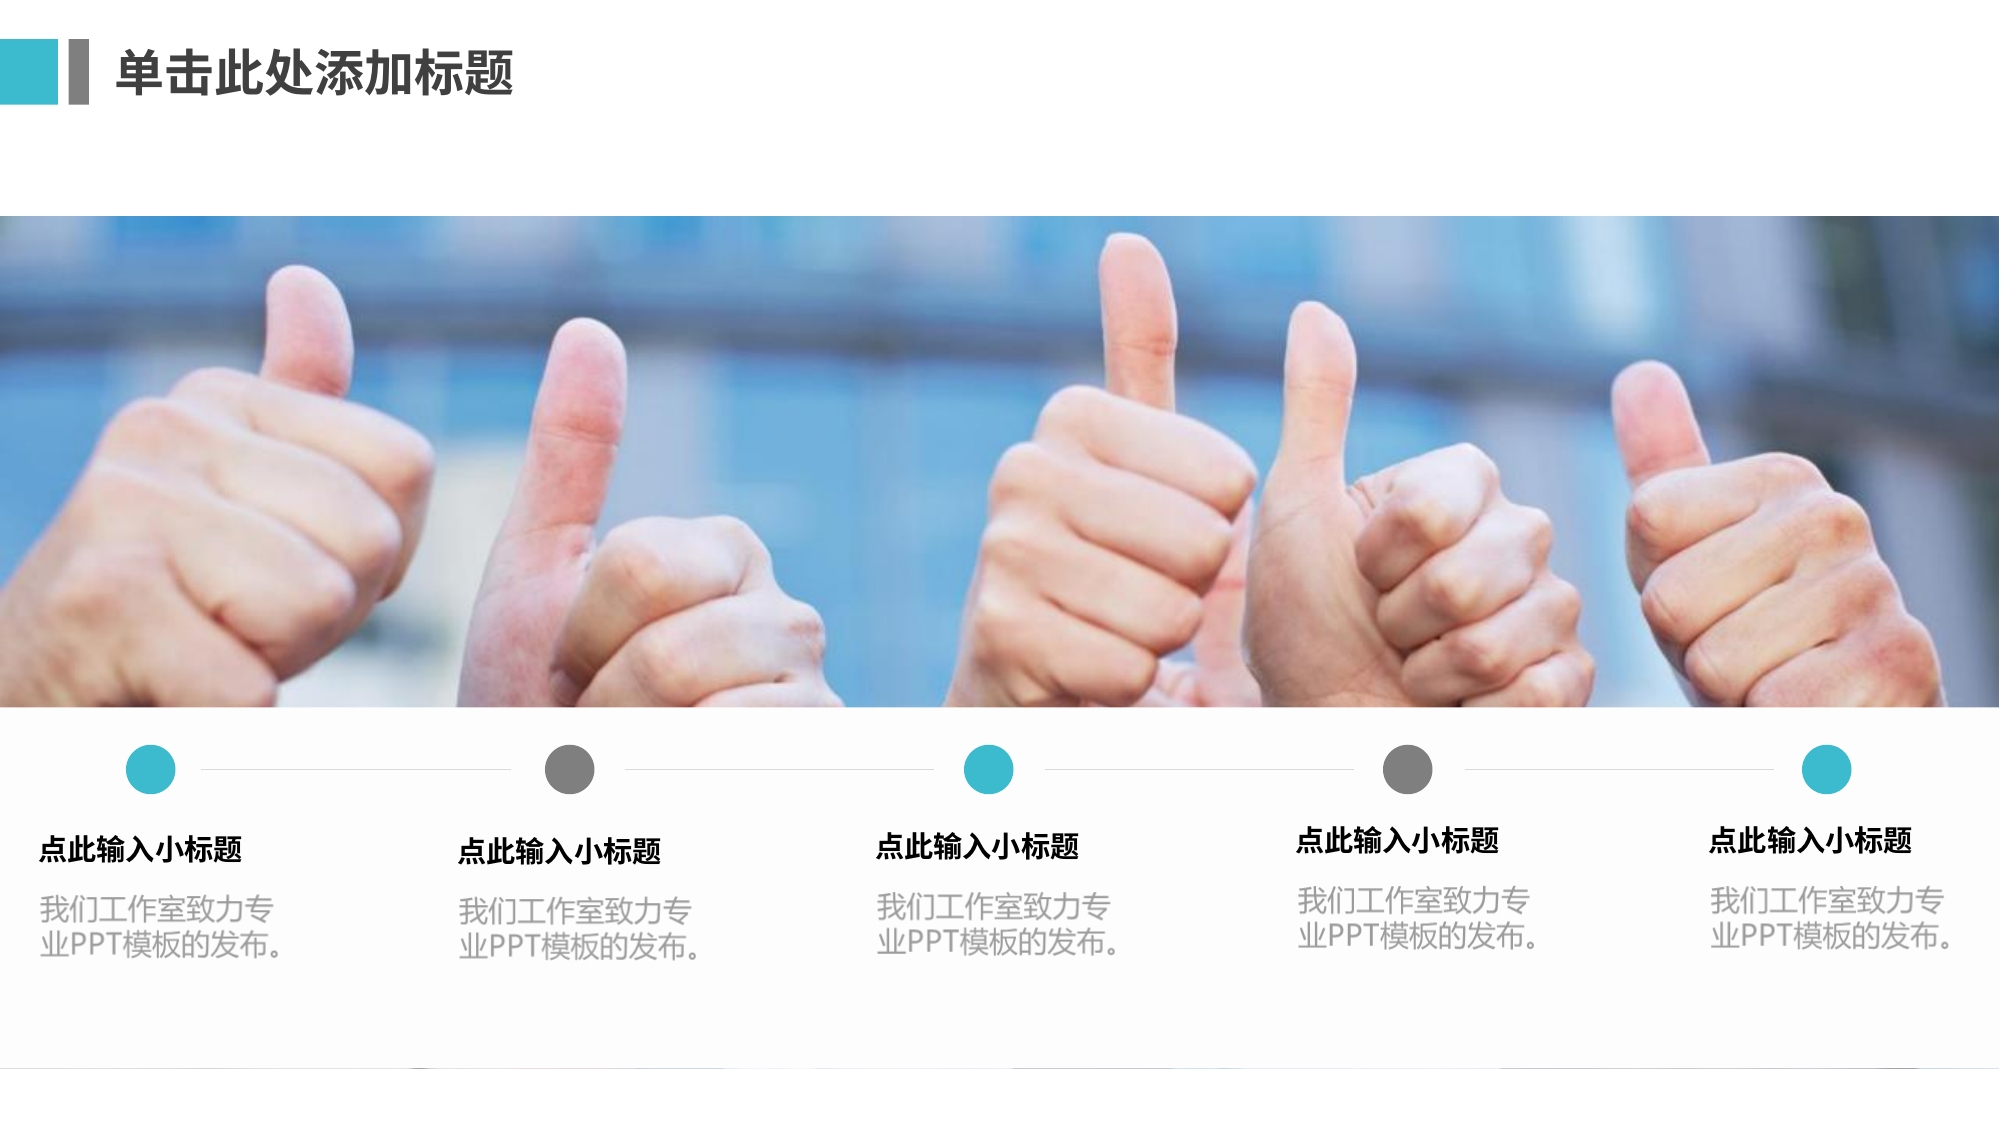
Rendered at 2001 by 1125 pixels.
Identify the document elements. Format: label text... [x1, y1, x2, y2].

text_box [68, 39, 89, 105]
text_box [1646, 814, 1997, 962]
text_box 单击此处添加标题 [99, 34, 542, 109]
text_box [812, 820, 1164, 968]
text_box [394, 825, 746, 973]
text_box [0, 39, 58, 105]
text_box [0, 823, 327, 970]
picture [0, 216, 2000, 1069]
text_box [125, 744, 1852, 795]
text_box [1232, 814, 1584, 962]
